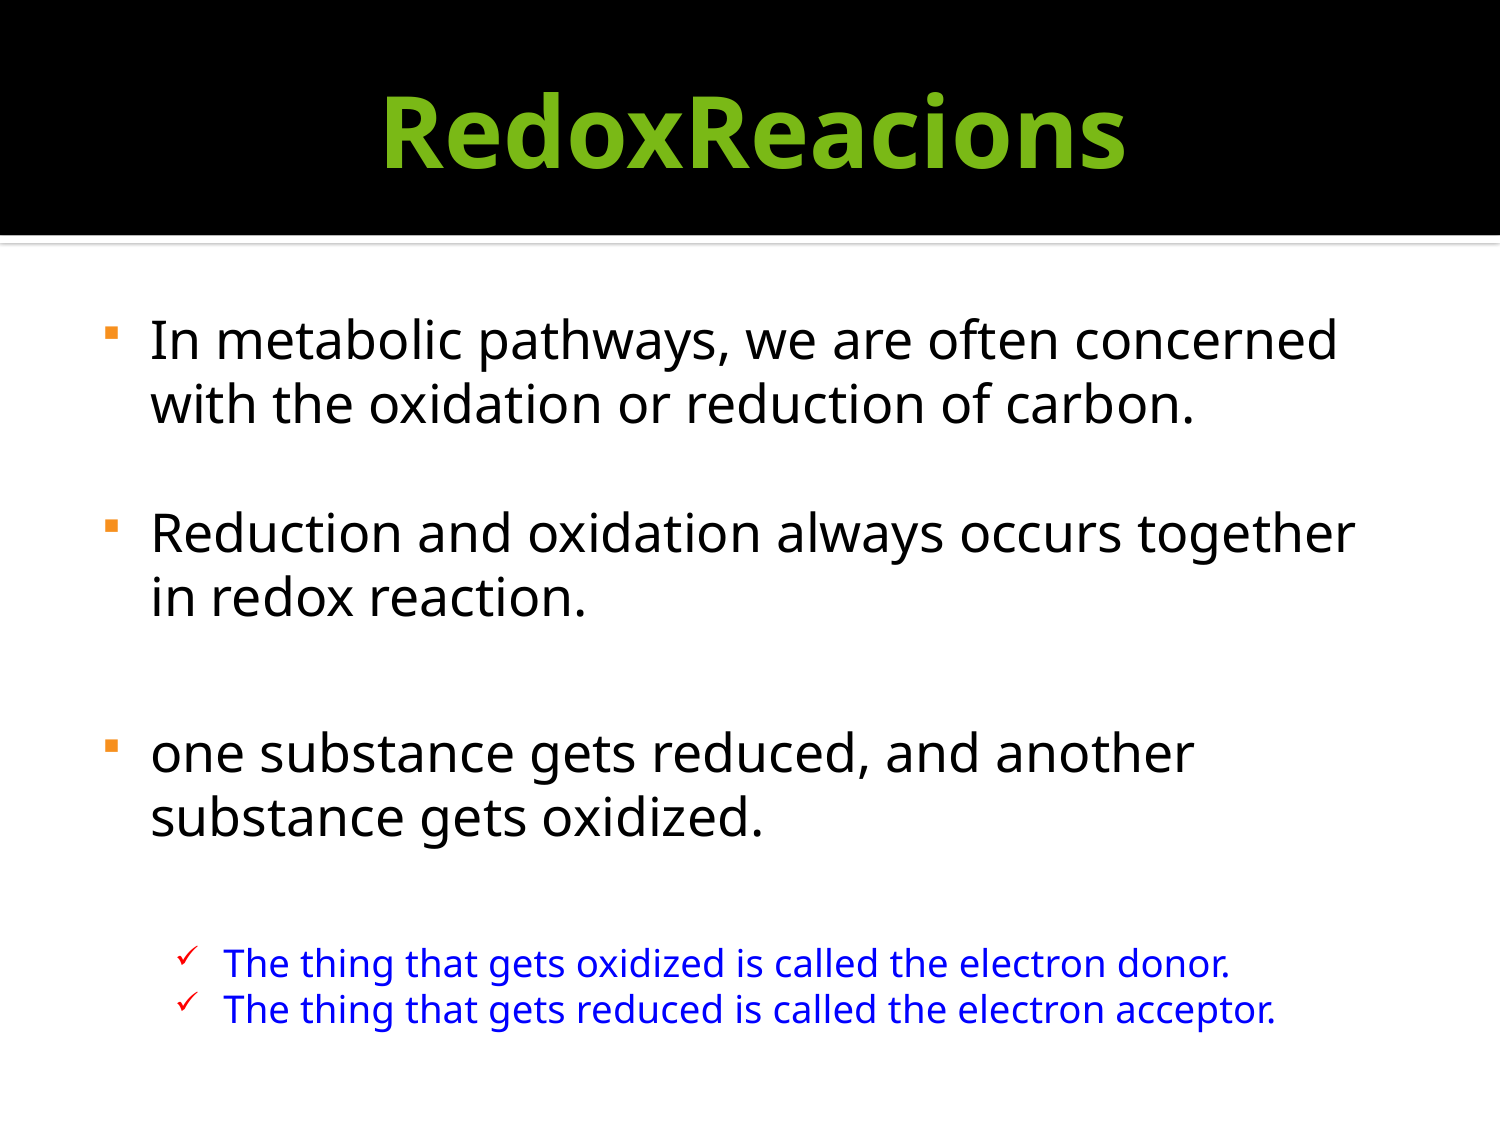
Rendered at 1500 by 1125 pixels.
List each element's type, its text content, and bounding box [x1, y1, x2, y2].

title RedoxReacions [75, 25, 1425, 231]
list In metabolic pathways, we are often concerned with the oxidation or reduction of carbon. Reduction and oxidation always occurs together in redox reaction. one substance gets reduced, and another substance gets oxidized. The thing that gets oxidized is called the electron donor. The thing that gets reduced is called the electron acceptor. [75, 291, 1425, 1050]
